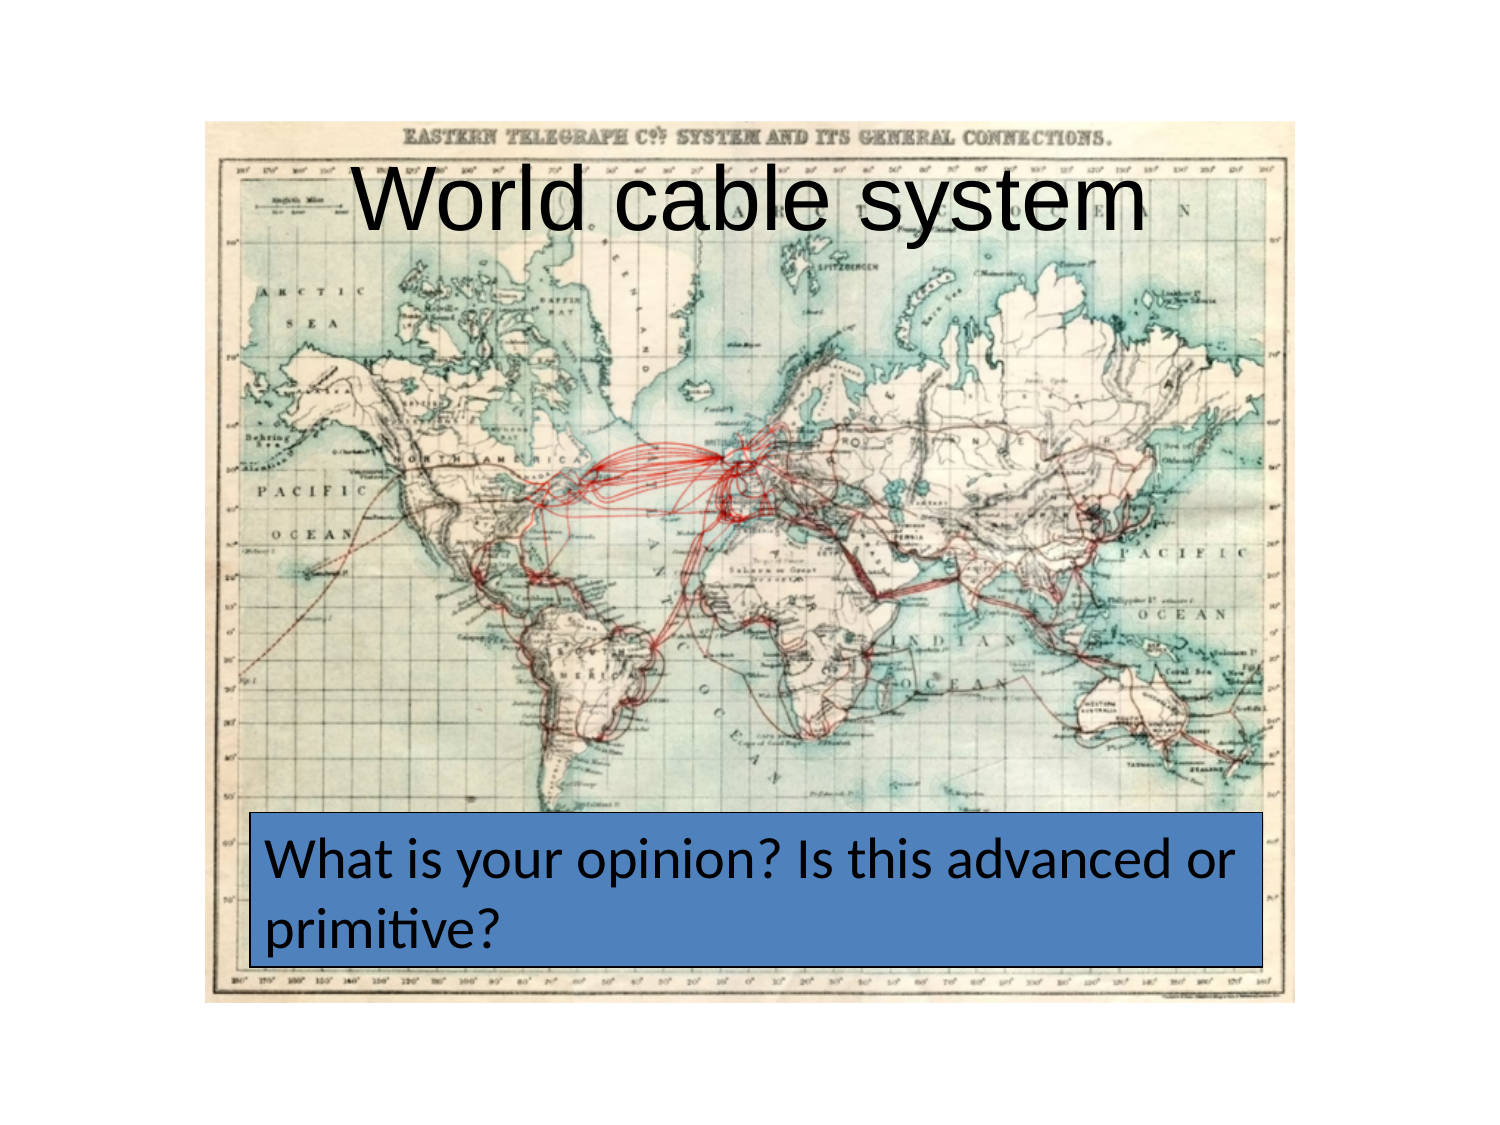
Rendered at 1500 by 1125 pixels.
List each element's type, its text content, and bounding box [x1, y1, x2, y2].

title World cable system [112, 99, 1388, 288]
picture [205, 121, 1295, 1004]
